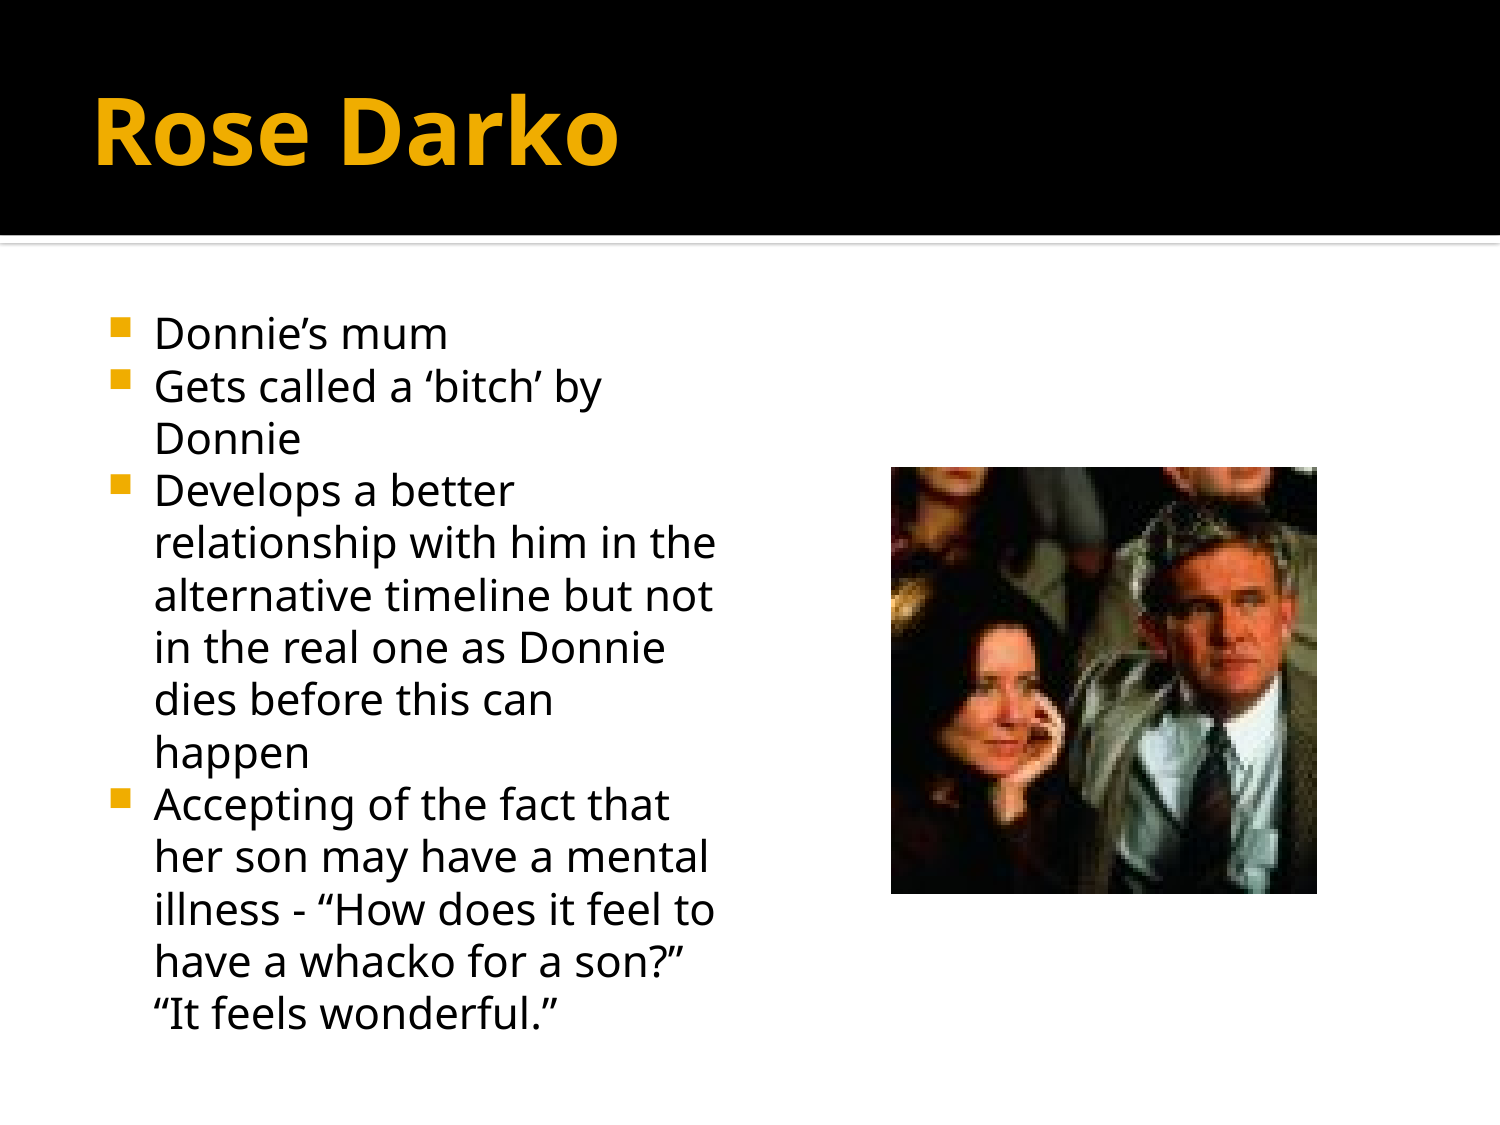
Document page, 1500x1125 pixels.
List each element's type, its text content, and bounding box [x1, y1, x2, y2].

title Rose Darko [75, 24, 1425, 231]
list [891, 467, 1317, 894]
list Donnie’s mum Gets called a ‘bitch’ by Donnie Develops a better relationship with him in the alternative timeline but not in the real one as Donnie dies before this can happen Accepting of the fact that her son may have a mental illness - “How does it feel to have a whacko for a son?” “It feels wonderful.” [75, 291, 738, 1050]
